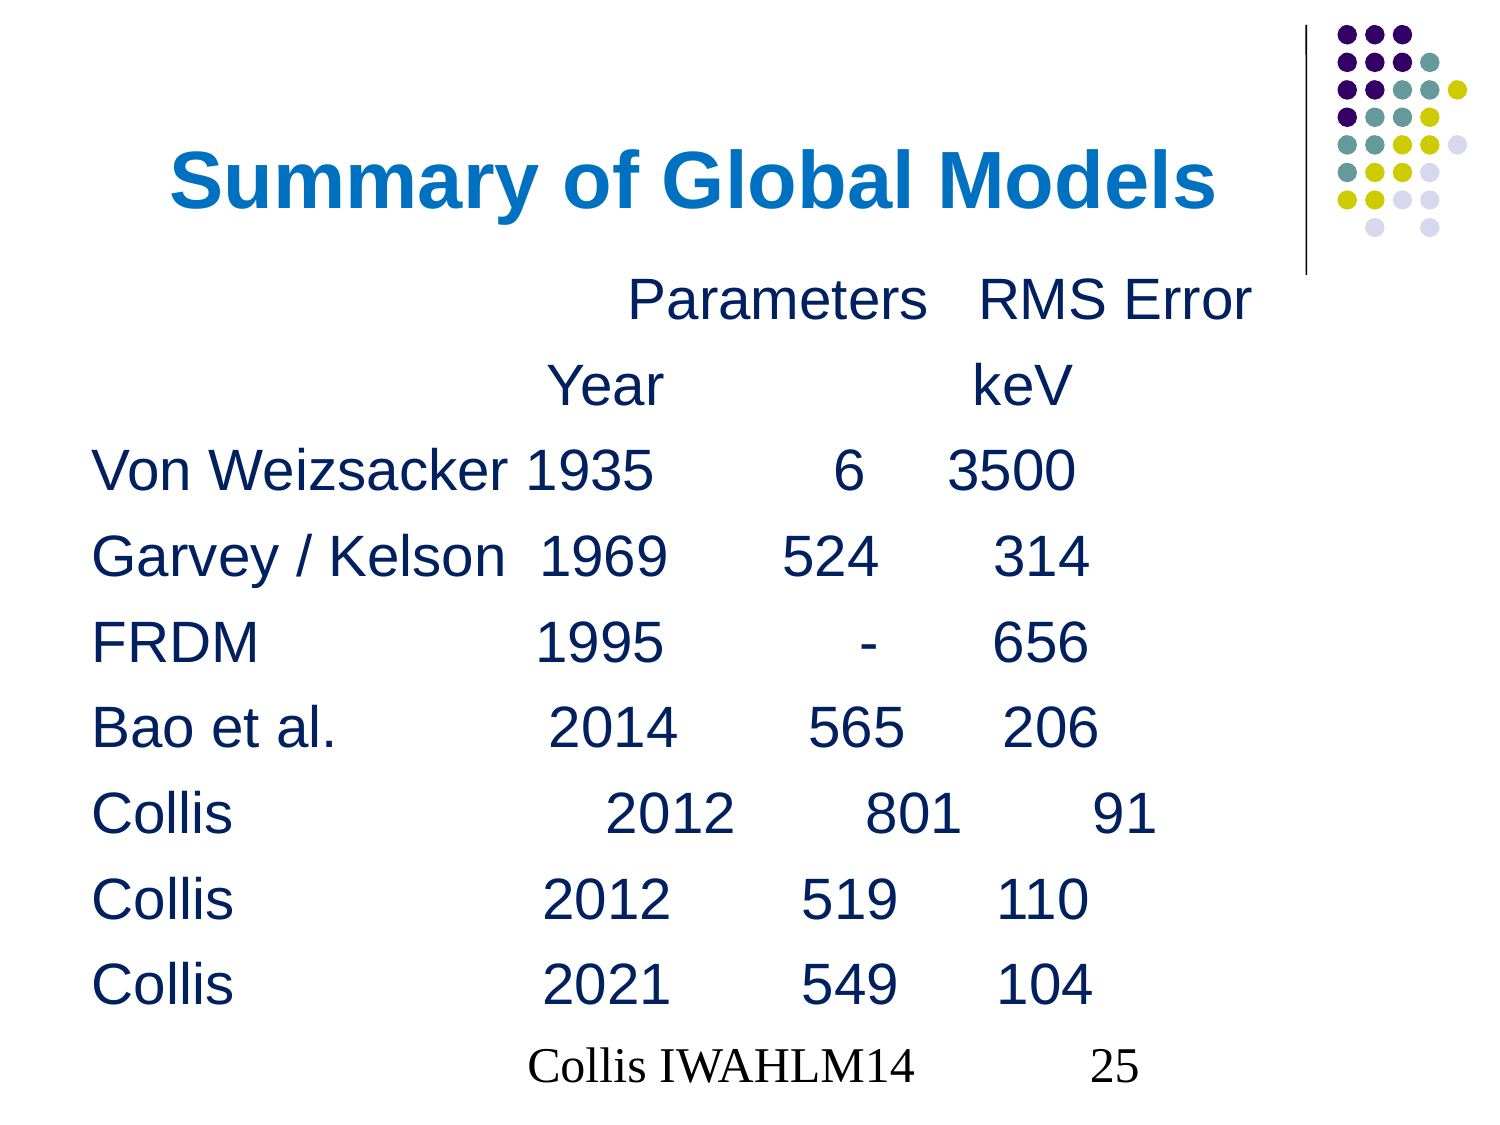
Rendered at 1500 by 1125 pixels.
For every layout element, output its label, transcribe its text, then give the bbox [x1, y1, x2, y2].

slide_number 25 [1074, 1025, 1425, 1101]
list Parameters RMS Error Year keV Von Weizsacker 1935 6 3500 Garvey / Kelson 1969 524 314 FRDM 1995 - 656 Bao et al. 2014 565 206 Collis 2012 801 91 Collis 2012 519 110 Collis 2021 549 104 [76, 253, 1427, 1015]
title Summary of Global Models [75, 20, 1313, 233]
footer Collis IWAHLM14 [512, 1025, 988, 1101]
